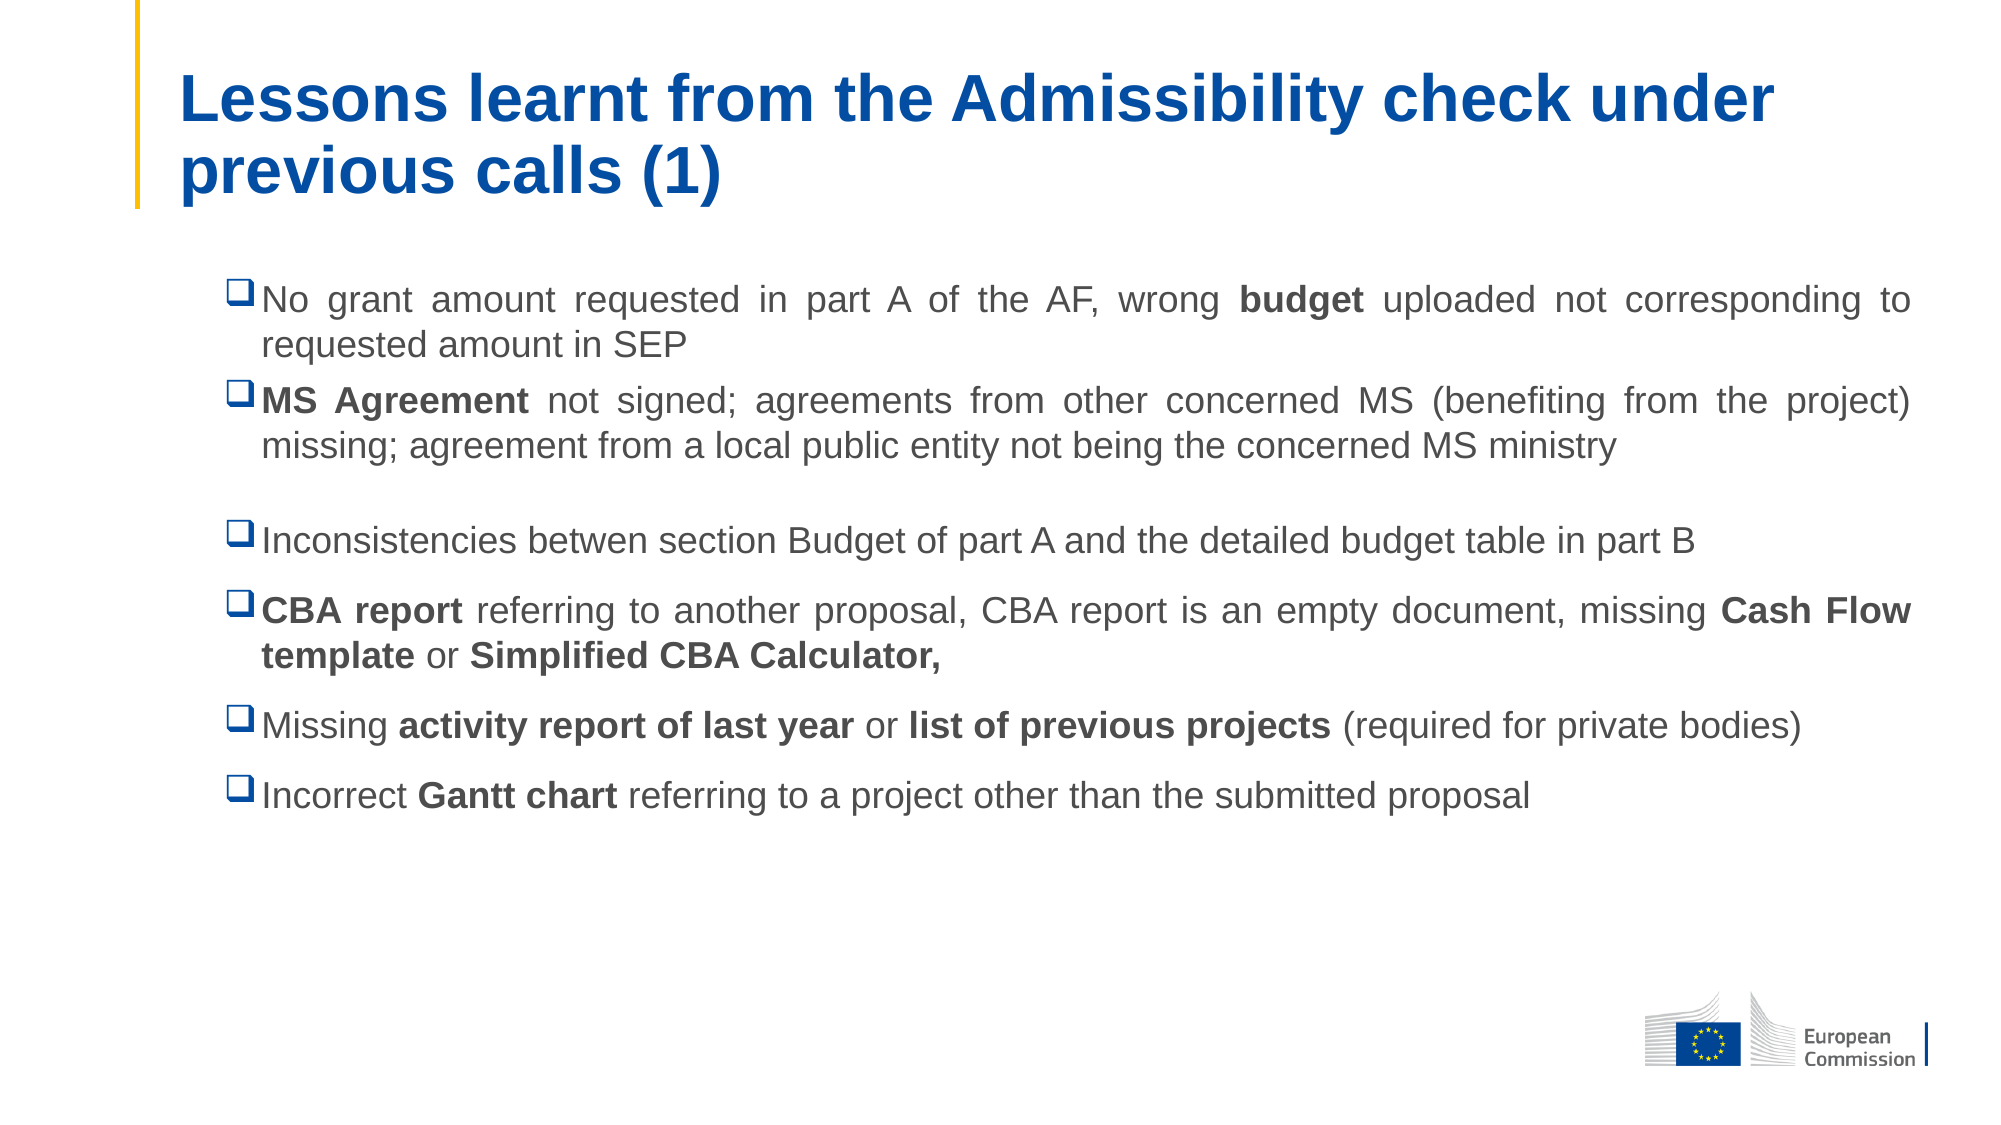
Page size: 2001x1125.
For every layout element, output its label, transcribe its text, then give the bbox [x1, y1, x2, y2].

list No grant amount requested in part A of the AF, wrong budget uploaded not corresponding to requested amount in SEP MS Agreement not signed; agreements from other concerned MS (benefiting from the project) missing; agreement from a local public entity not being the concerned MS ministry Inconsistencies betwen section Budget of part A and the detailed budget table in part B CBA report referring to another proposal, CBA report is an empty document, missing Cash Flow template or Simplified CBA Calculator, Missing activity report of last year or list of previous projects (required for private bodies) Incorrect Gantt chart referring to a project other than the submitted proposal [133, 267, 1927, 937]
title Lessons learnt from the Admissibility check under previous calls (1) [164, 50, 1885, 208]
picture [1645, 991, 1928, 1066]
